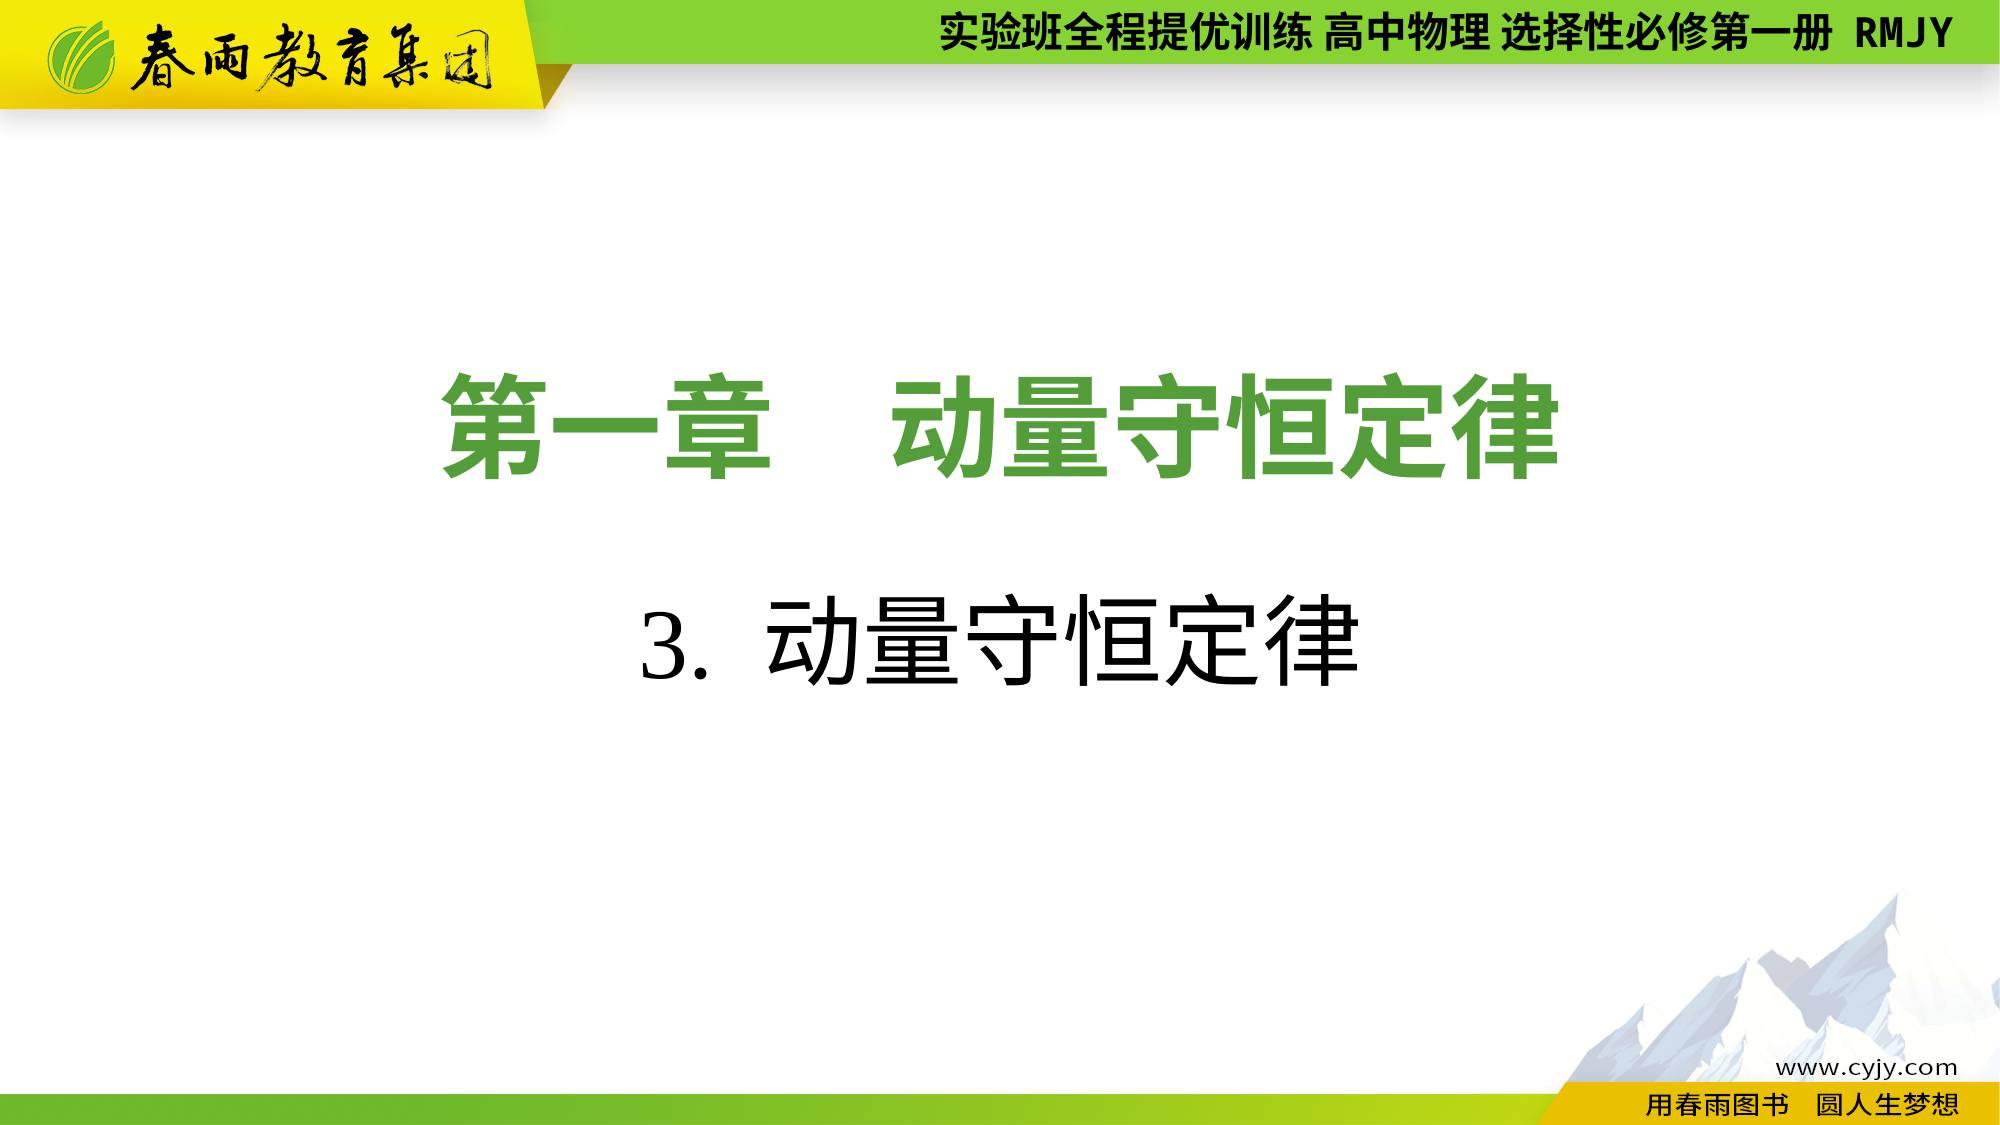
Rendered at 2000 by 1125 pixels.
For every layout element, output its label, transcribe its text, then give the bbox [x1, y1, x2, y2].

picture [0, 0, 2000, 1125]
text_box 第一章 动量守恒定律 [54, 282, 1946, 500]
text_box 3. 动量守恒定律 [54, 511, 1946, 706]
